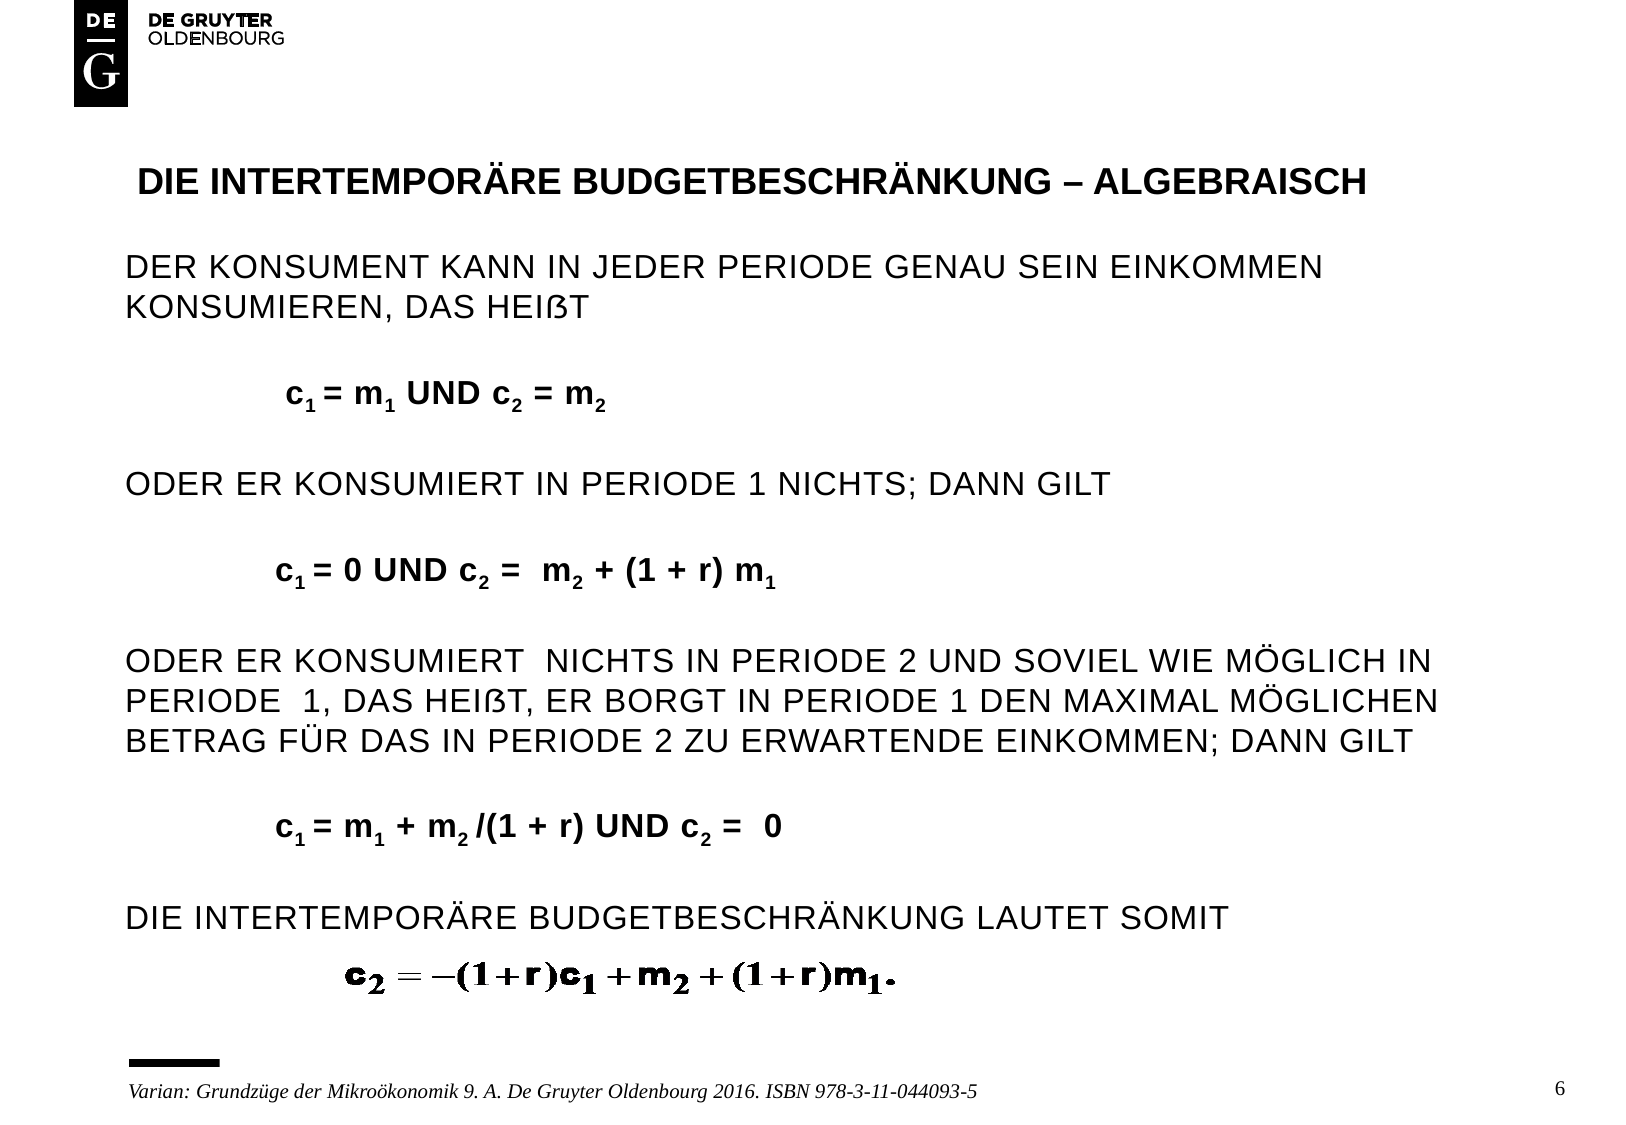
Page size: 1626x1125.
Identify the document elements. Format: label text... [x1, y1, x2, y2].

slide_number 6 [1554, 1074, 1614, 1104]
title Die intertemporäre budgetbeschränkung – algebraisch [137, 156, 1564, 239]
picture [341, 956, 897, 996]
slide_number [128, 1077, 1539, 1108]
list Der konsument kann in jeder periode genau sein einkommen konsumieren, das heißt c1 = m1 und c2 = m2 Oder er konsumiert in periode 1 nichts; dann gilt c1 = 0 UND c2 = m2 + (1 + r) m1 Oder er konsumiert nichts in periode 2 und soviel wie möglich in periode 1, das heißt, er borgt in periode 1 den maximal möglichen betrag für das in periode 2 zu erwartende einkommen; dann gilt c1 = m1 + m2 /(1 + r) UND c2 = 0 Die intertemporäre budgetbeschränkung lautet somit [125, 245, 1573, 1007]
